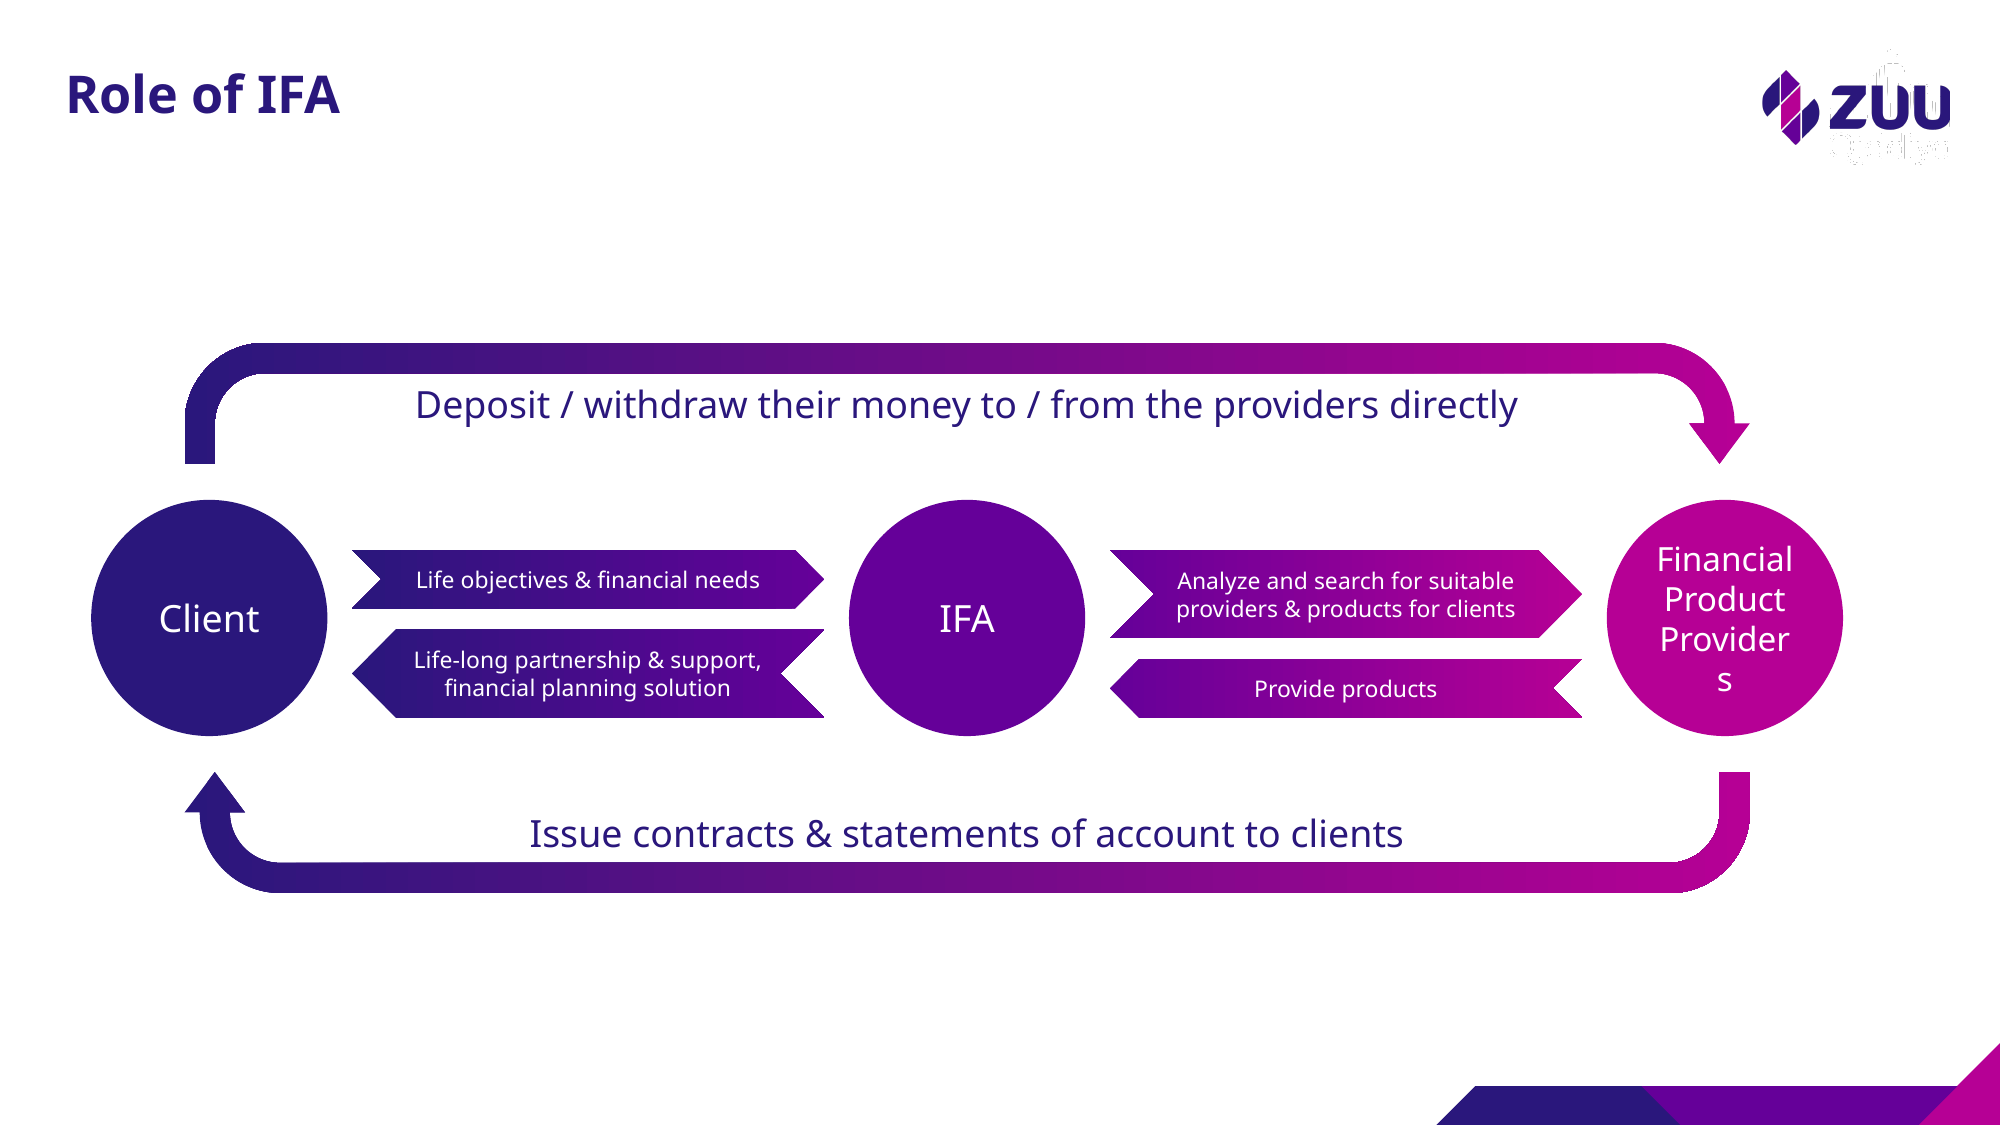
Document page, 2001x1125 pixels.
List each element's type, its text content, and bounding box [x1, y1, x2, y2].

text_box Financial Product Providers [1605, 498, 1845, 738]
text_box Life objectives & financial needs [349, 548, 826, 610]
text_box Deposit / withdraw their money to / from the providers directly [183, 341, 1752, 466]
text_box Issue contracts & statements of account to clients [514, 802, 1420, 863]
title Role of IFA [50, 50, 1950, 145]
text_box Provide products [1108, 657, 1585, 719]
text_box IFA [847, 498, 1087, 738]
text_box [182, 770, 1751, 895]
text_box Life-long partnership & support, financial planning solution [350, 628, 827, 719]
text_box Analyze and search for suitable providers & products for clients [1107, 548, 1584, 640]
text_box Client [90, 498, 329, 738]
